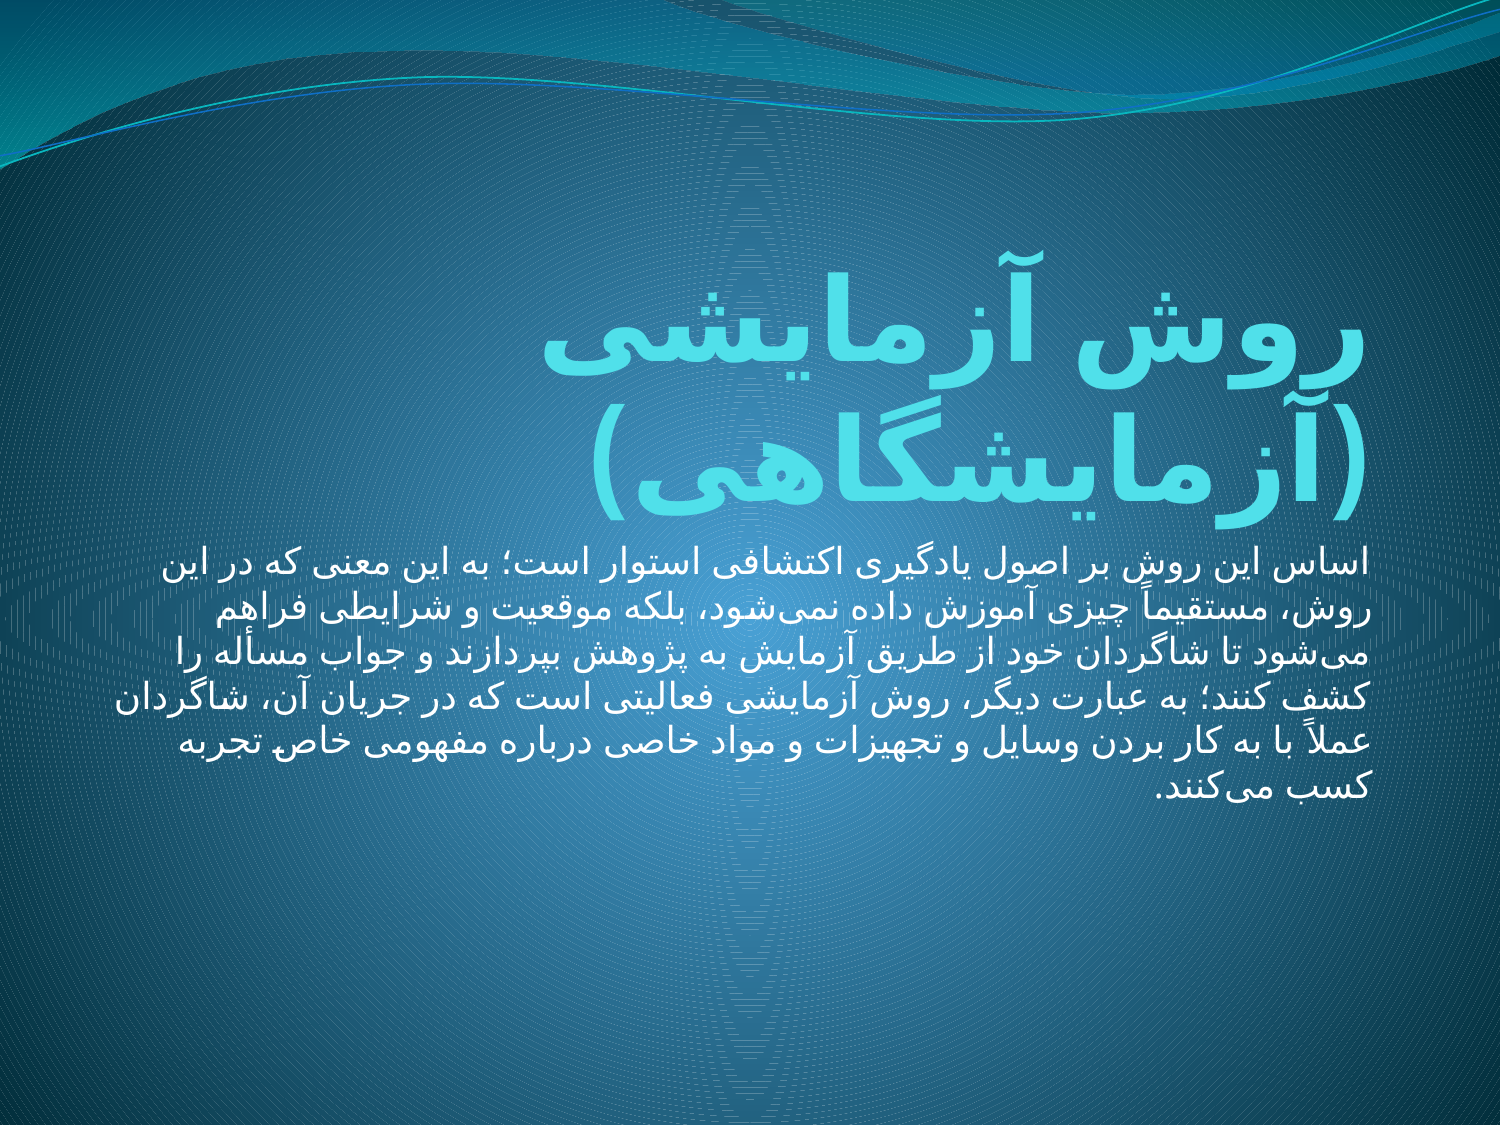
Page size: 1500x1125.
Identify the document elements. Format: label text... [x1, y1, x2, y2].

title روش آزمایشی (آزمایشگاهی) [87, 224, 1376, 525]
subtitle اساس اين روش بر اصول يادگيرى اکتشافى استوار است؛ به اين معنى که در اين روش، مستقيماً چيزى آموزش داده نمى‌شود، بلکه موقعيت و شرايطى فراهم مى‌شود تا شاگردان خود از طريق آزمايش به پژوهش بپردازند و جواب مسأله را کشف کنند؛ به عبارت ديگر، روش آزمايشى فعاليتى است که در جريان آن، شاگردان عملاً با به کار بردن وسايل و تجهيزات و مواد خاصى درباره مفهومى خاص تجربه کسب مى‌کنند. [87, 529, 1376, 818]
